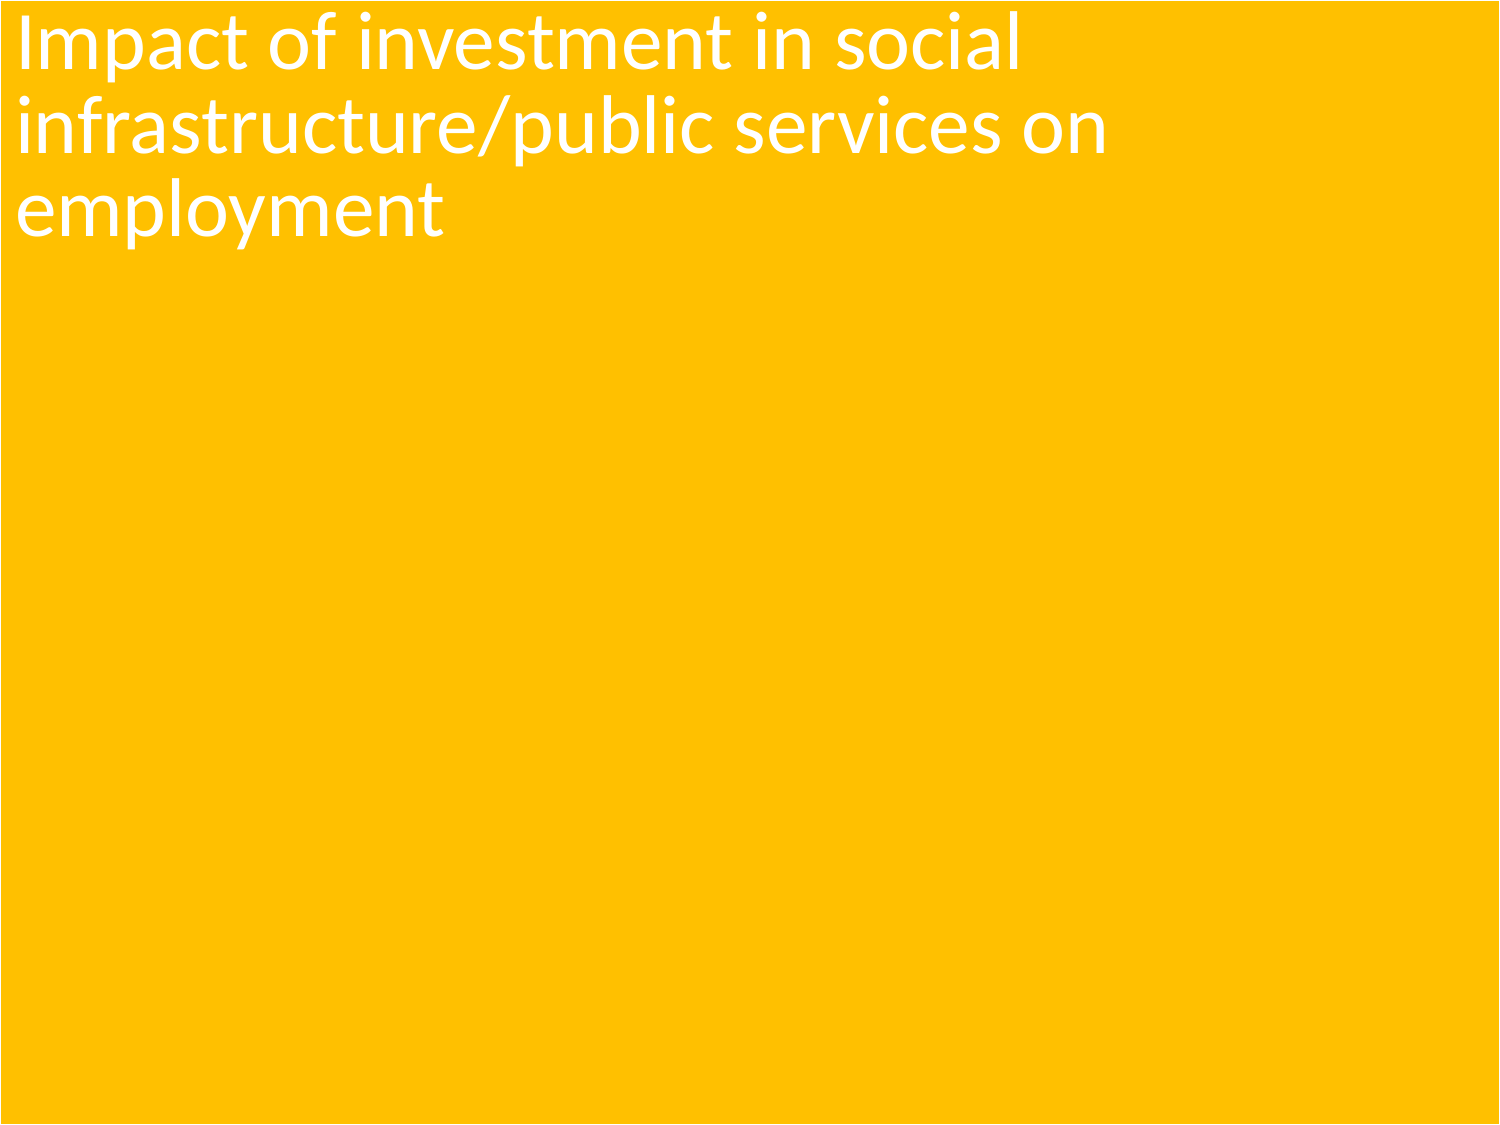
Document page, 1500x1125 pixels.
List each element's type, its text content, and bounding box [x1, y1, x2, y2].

table_header Impact of investment in social infrastructure/public services on employment [1, 1, 1499, 1124]
